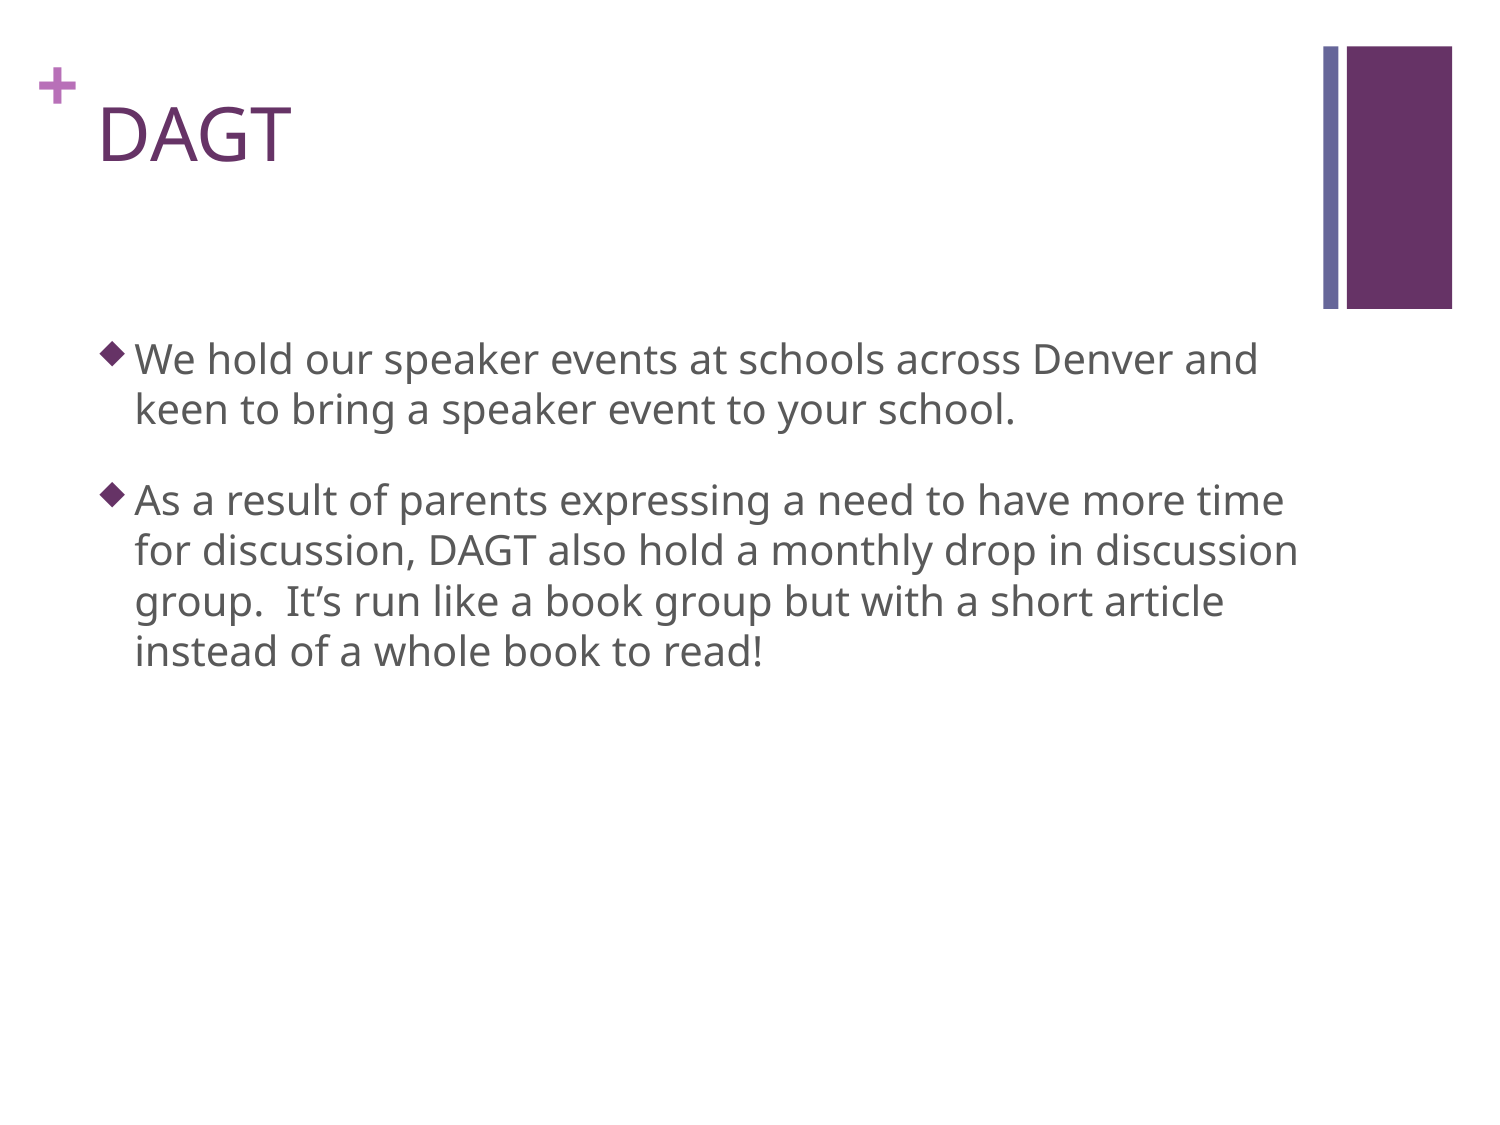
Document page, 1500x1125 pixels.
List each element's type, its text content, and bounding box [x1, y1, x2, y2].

list We hold our speaker events at schools across Denver and keen to bring a speaker event to your school. As a result of parents expressing a need to have more time for discussion, DAGT also hold a monthly drop in discussion group. It’s run like a book group but with a short article instead of a whole book to read! [81, 324, 1322, 1005]
title DAGT [81, 79, 1322, 263]
